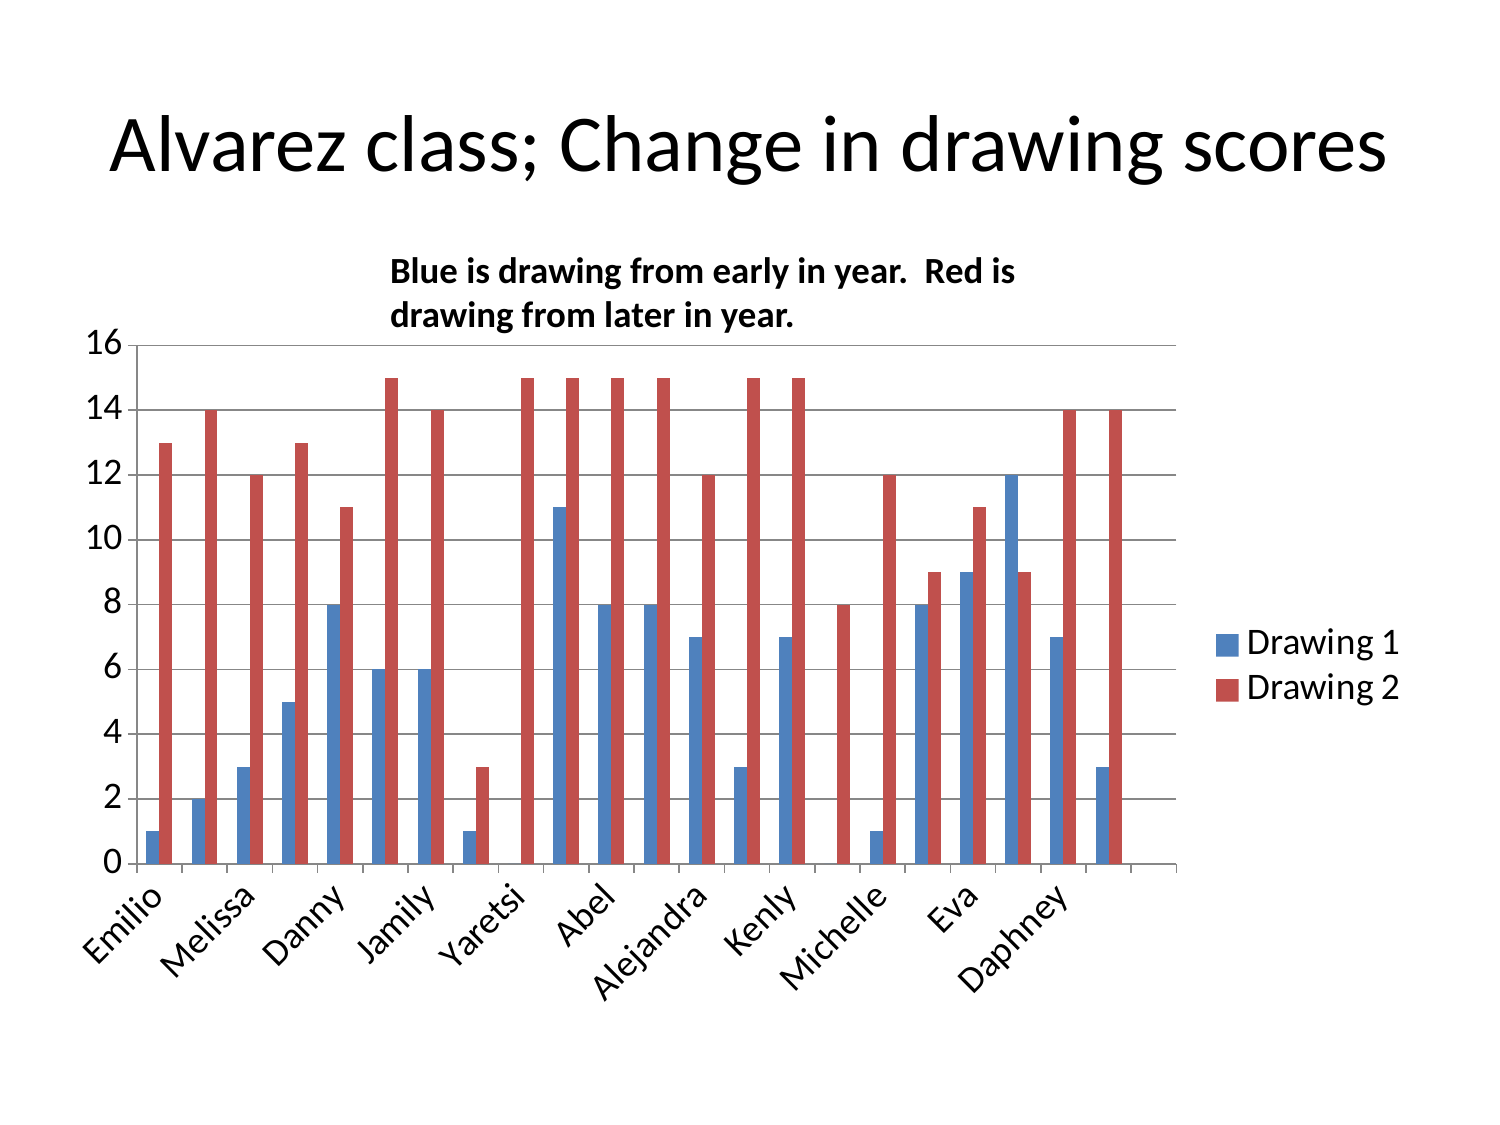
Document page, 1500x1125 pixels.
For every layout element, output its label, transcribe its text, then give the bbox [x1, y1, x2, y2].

list Blue is drawing from early in year. Red is drawing from later in year. [375, 237, 1038, 310]
title Alvarez class; Change in drawing scores [75, 45, 1425, 233]
chart [49, 312, 1426, 1024]
